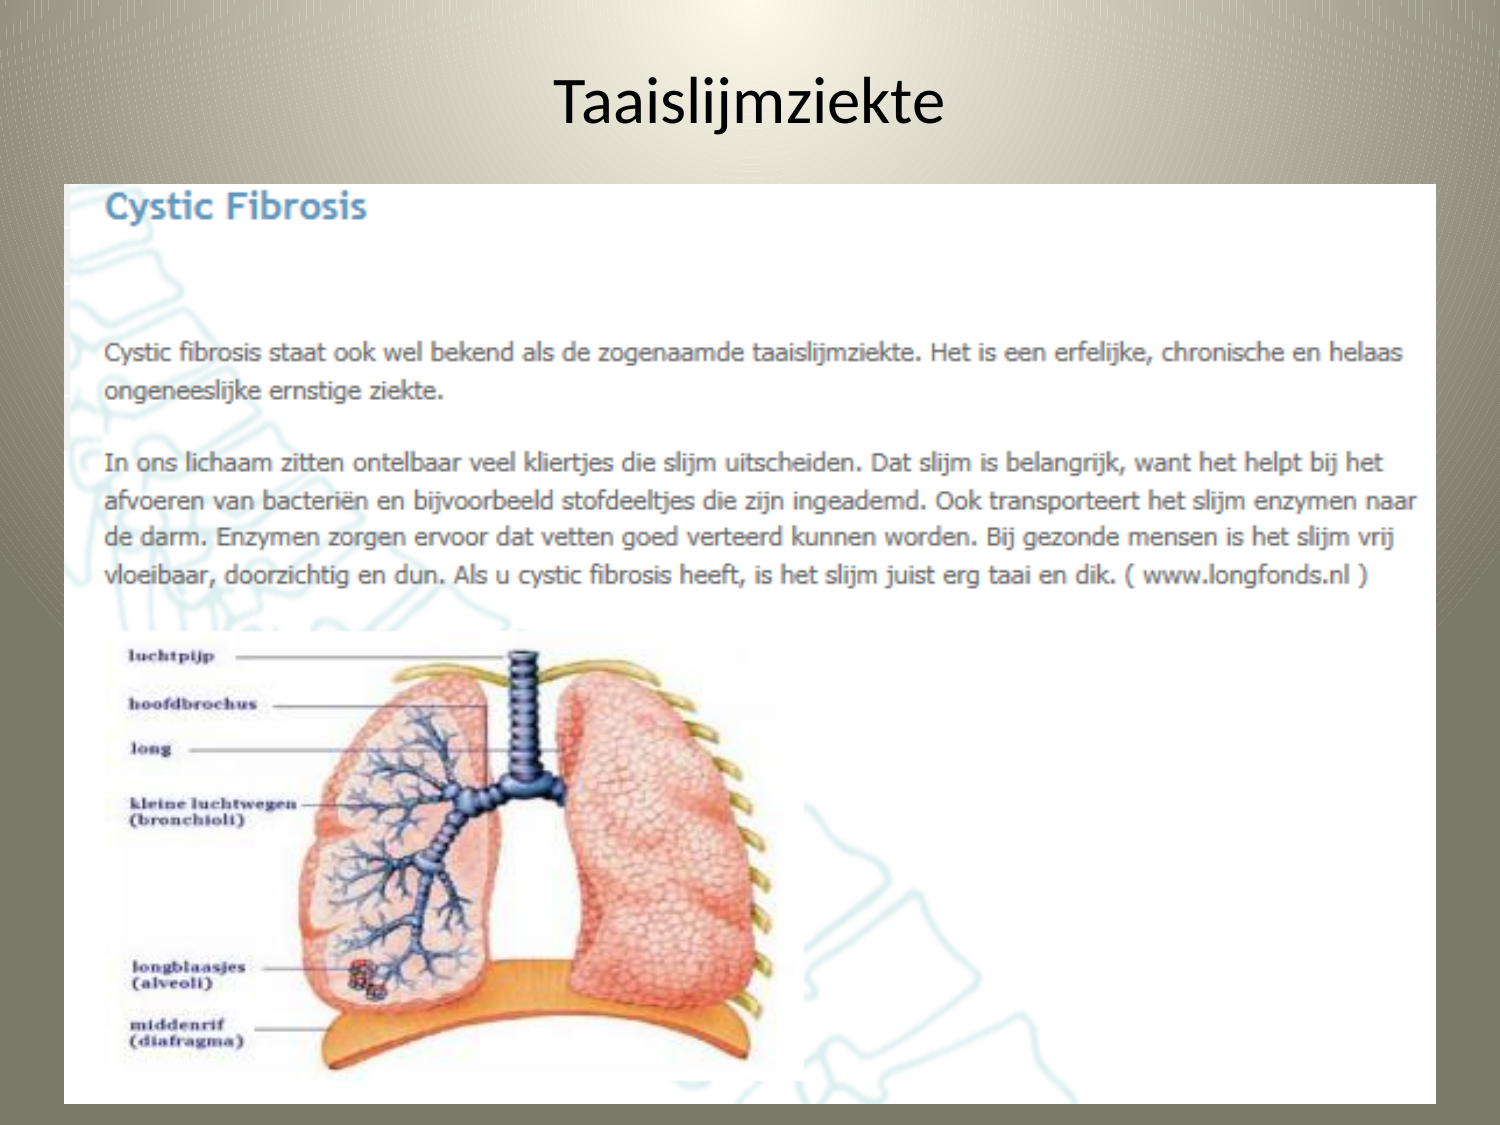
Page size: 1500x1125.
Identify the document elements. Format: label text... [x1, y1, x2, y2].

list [64, 184, 1436, 1105]
title Taaislijmziekte [75, 45, 1425, 149]
